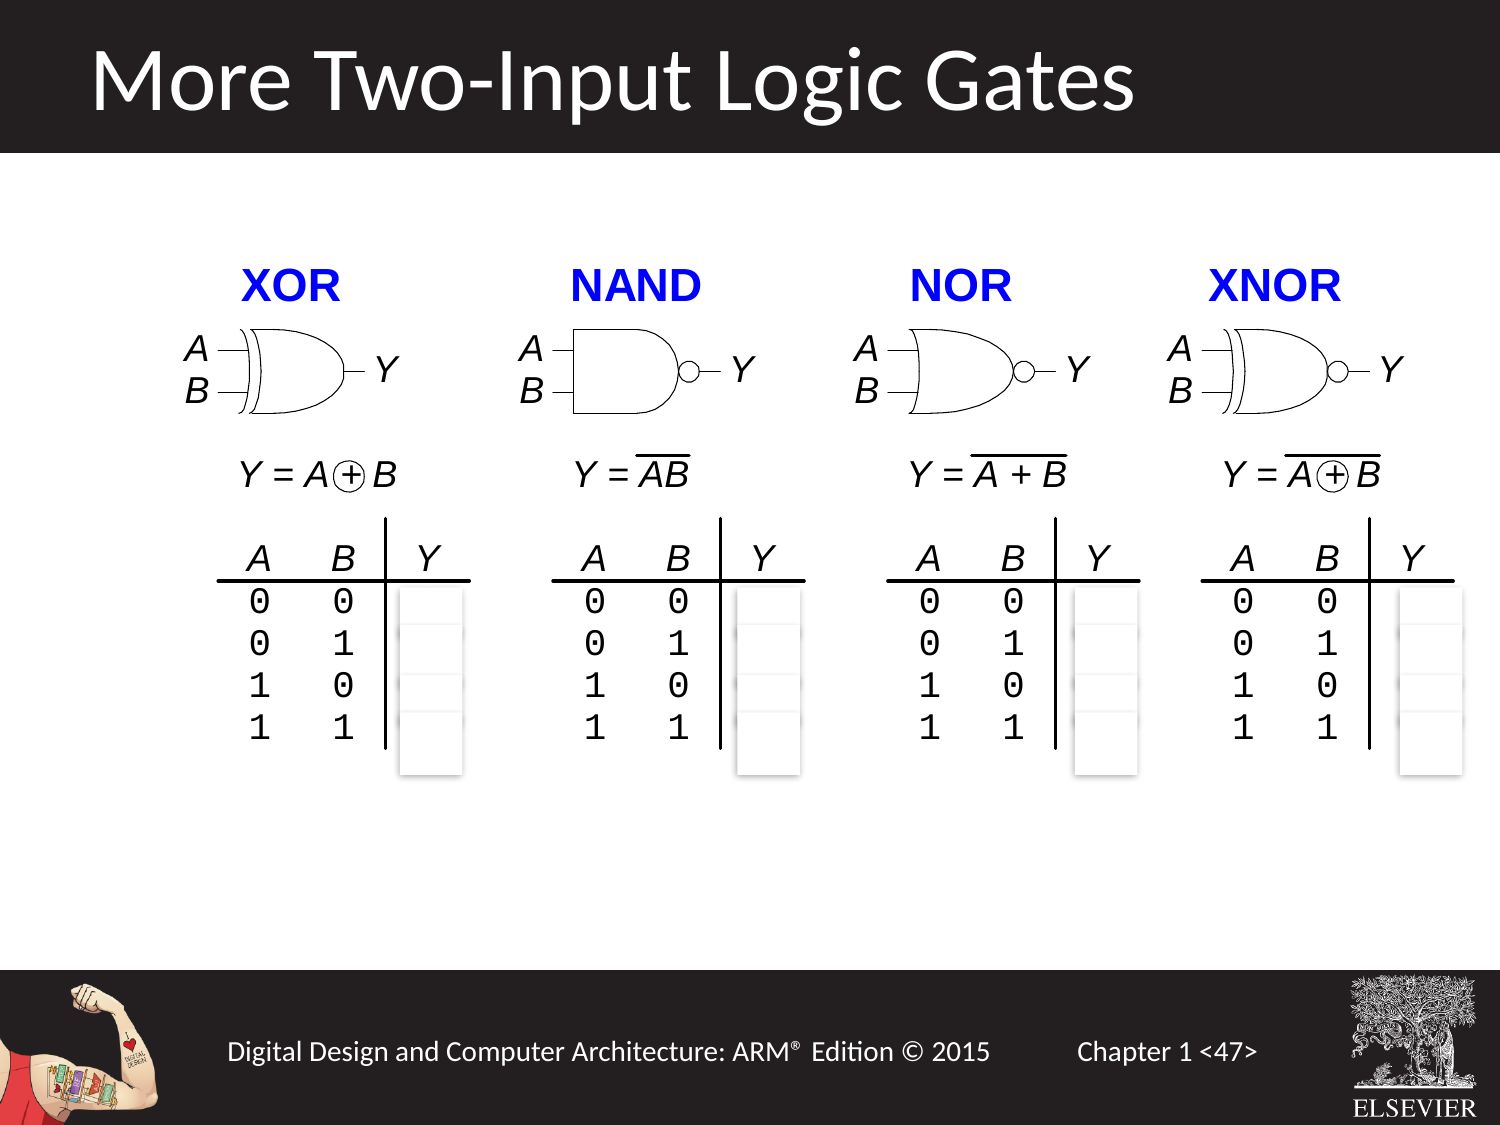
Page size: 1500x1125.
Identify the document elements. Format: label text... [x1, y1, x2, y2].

text_box [87, 174, 1413, 1025]
picture [0, 979, 163, 1125]
text_box More Two-Input Logic Gates [75, 11, 1375, 136]
picture [1350, 974, 1477, 1117]
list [149, 240, 1463, 776]
